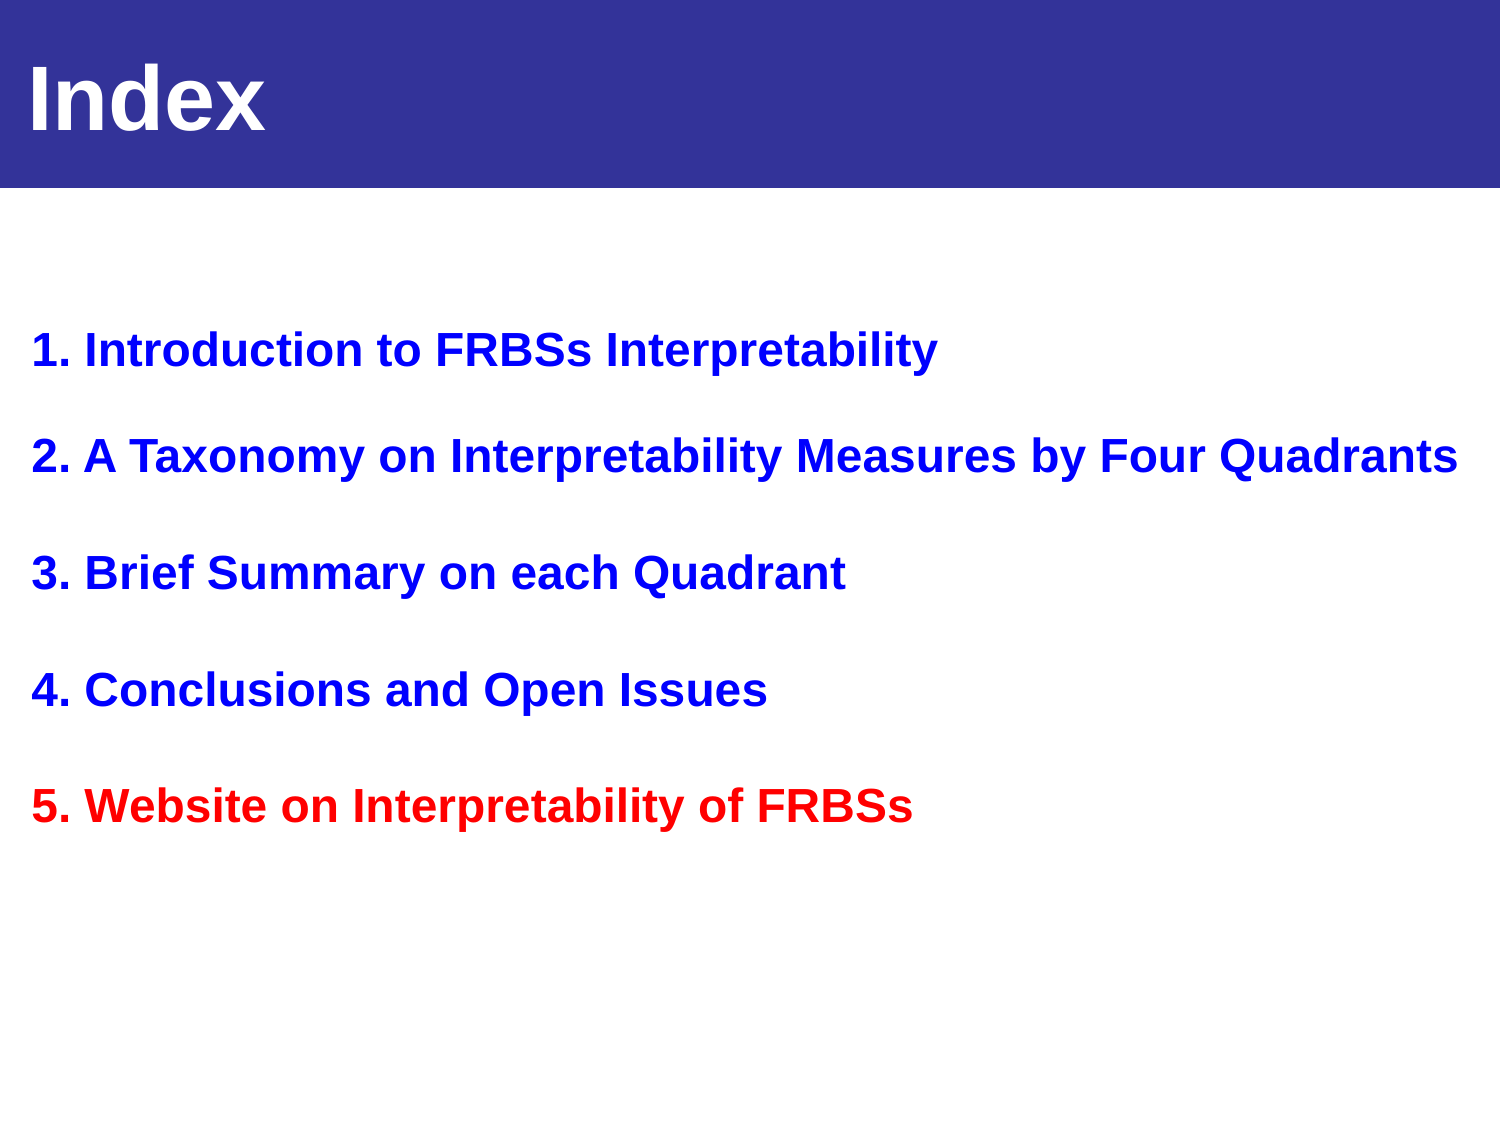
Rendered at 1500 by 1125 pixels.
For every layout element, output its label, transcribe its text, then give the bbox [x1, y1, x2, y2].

text_box 1. Introduction to FRBSs Interpretability 2. A Taxonomy on Interpretability Measures by Four Quadrants 3. Brief Summary on each Quadrant 4. Conclusions and Open Issues 5. Website on Interpretability of FRBSs [16, 310, 1486, 841]
title Index [12, 0, 1500, 188]
